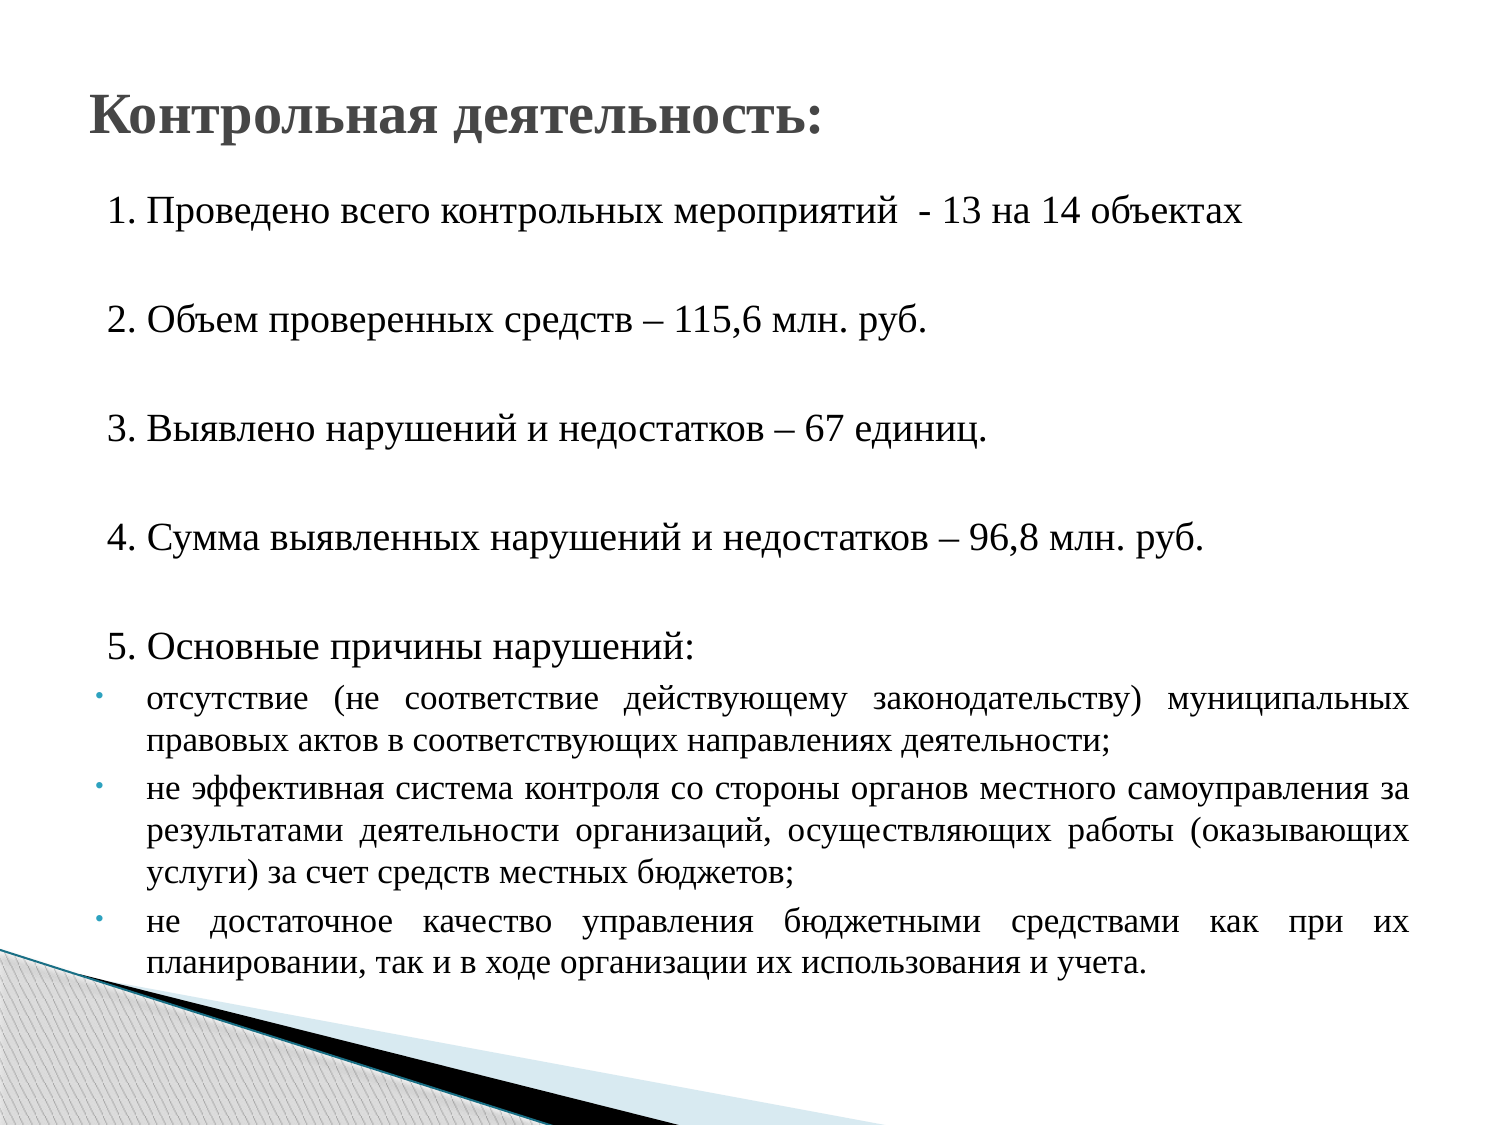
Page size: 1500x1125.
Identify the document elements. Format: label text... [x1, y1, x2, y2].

title Контрольная деятельность: [75, 45, 1425, 176]
list 1. Проведено всего контрольных мероприятий - 13 на 14 объектах 2. Объем проверенных средств – 115,6 млн. руб. 3. Выявлено нарушений и недостатков – 67 единиц. 4. Сумма выявленных нарушений и недостатков – 96,8 млн. руб. 5. Основные причины нарушений: отсутствие (не соответствие действующему законодательству) муниципальных правовых актов в соответствующих направлениях деятельности; не эффективная система контроля со стороны органов местного самоуправления за результатами деятельности организаций, осуществляющих работы (оказывающих услуги) за счет средств местных бюджетов; не достаточное качество управления бюджетными средствами как при их планировании, так и в ходе организации их использования и учета. [75, 176, 1425, 1005]
